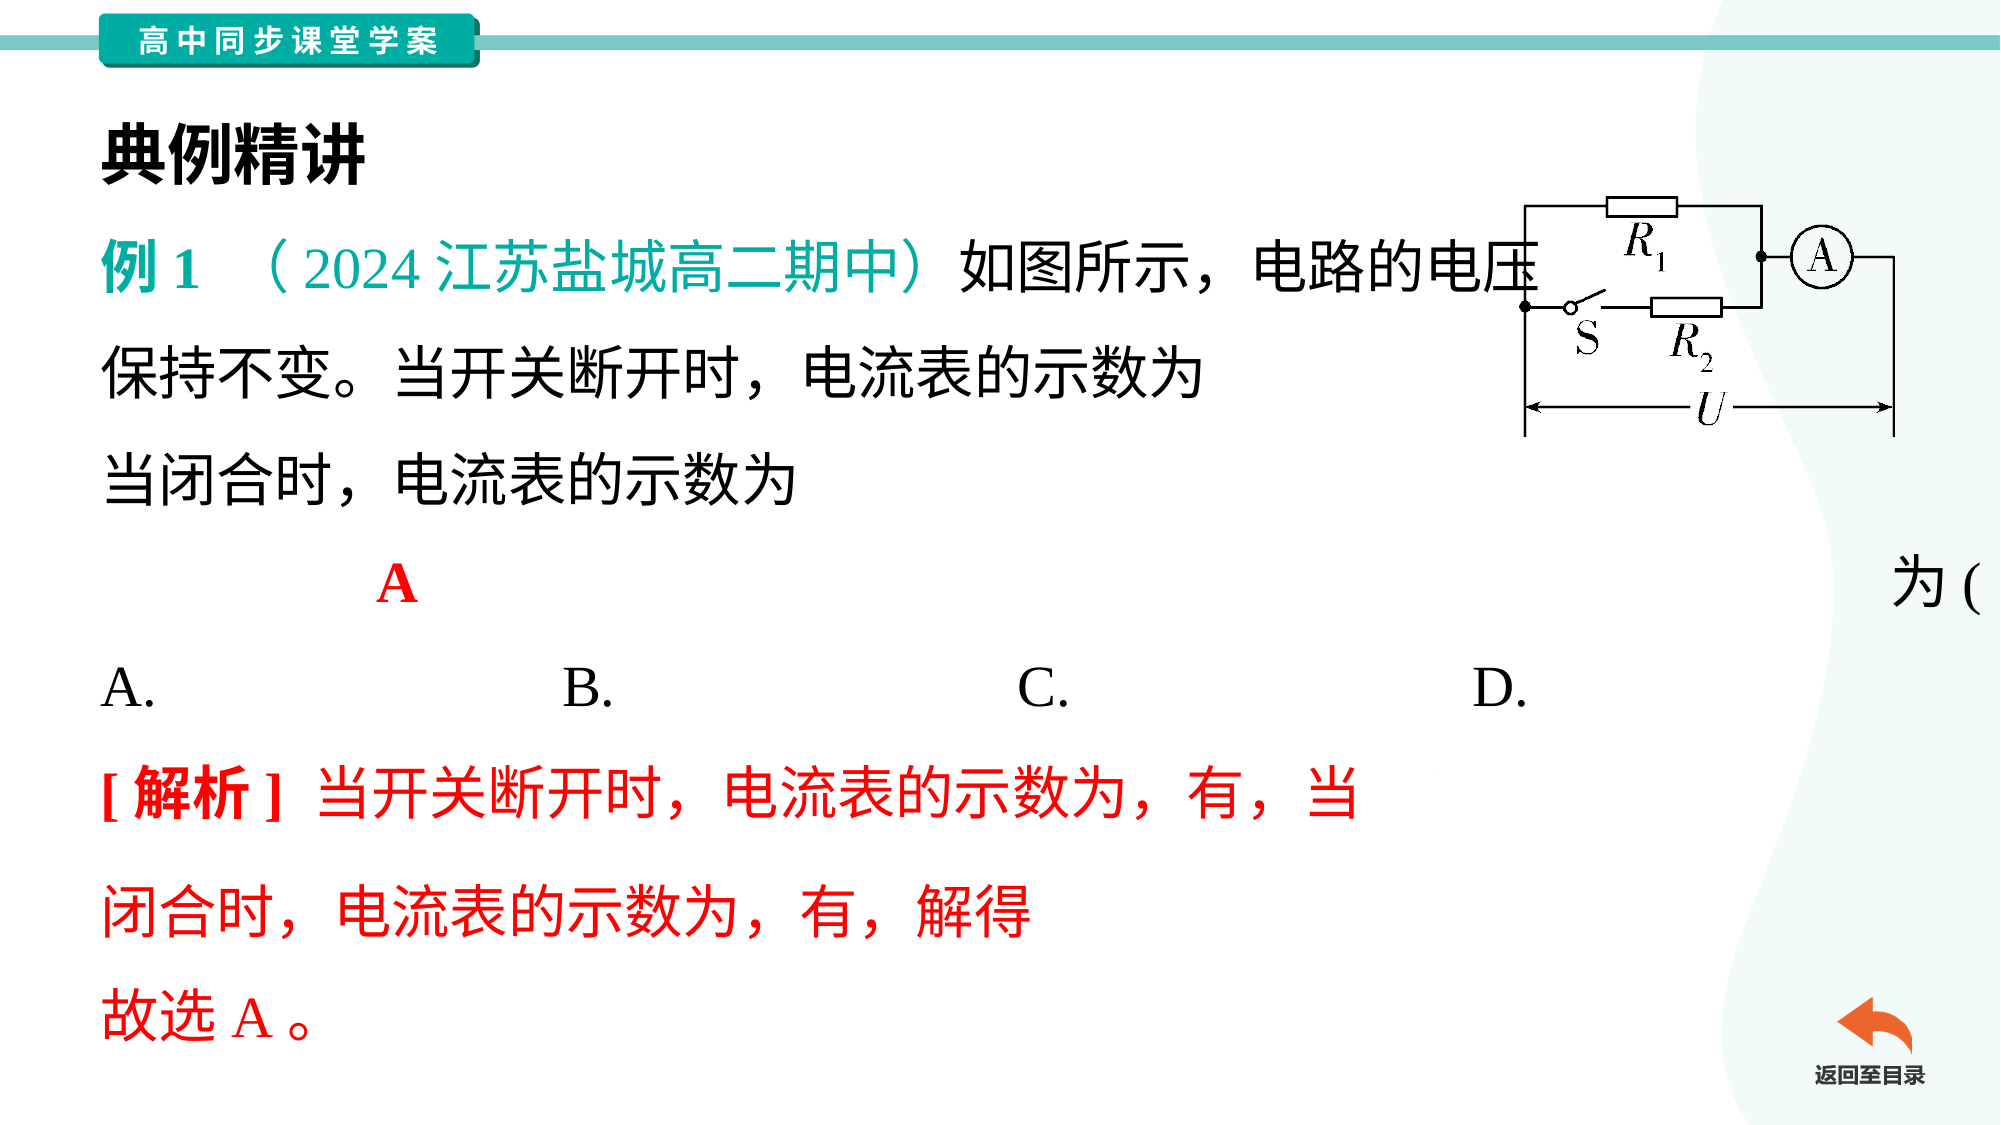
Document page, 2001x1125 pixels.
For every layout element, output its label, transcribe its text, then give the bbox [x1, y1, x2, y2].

text_box 典例精讲 [100, 76, 1899, 254]
text_box A [354, 510, 440, 604]
picture [0, 0, 2000, 1125]
